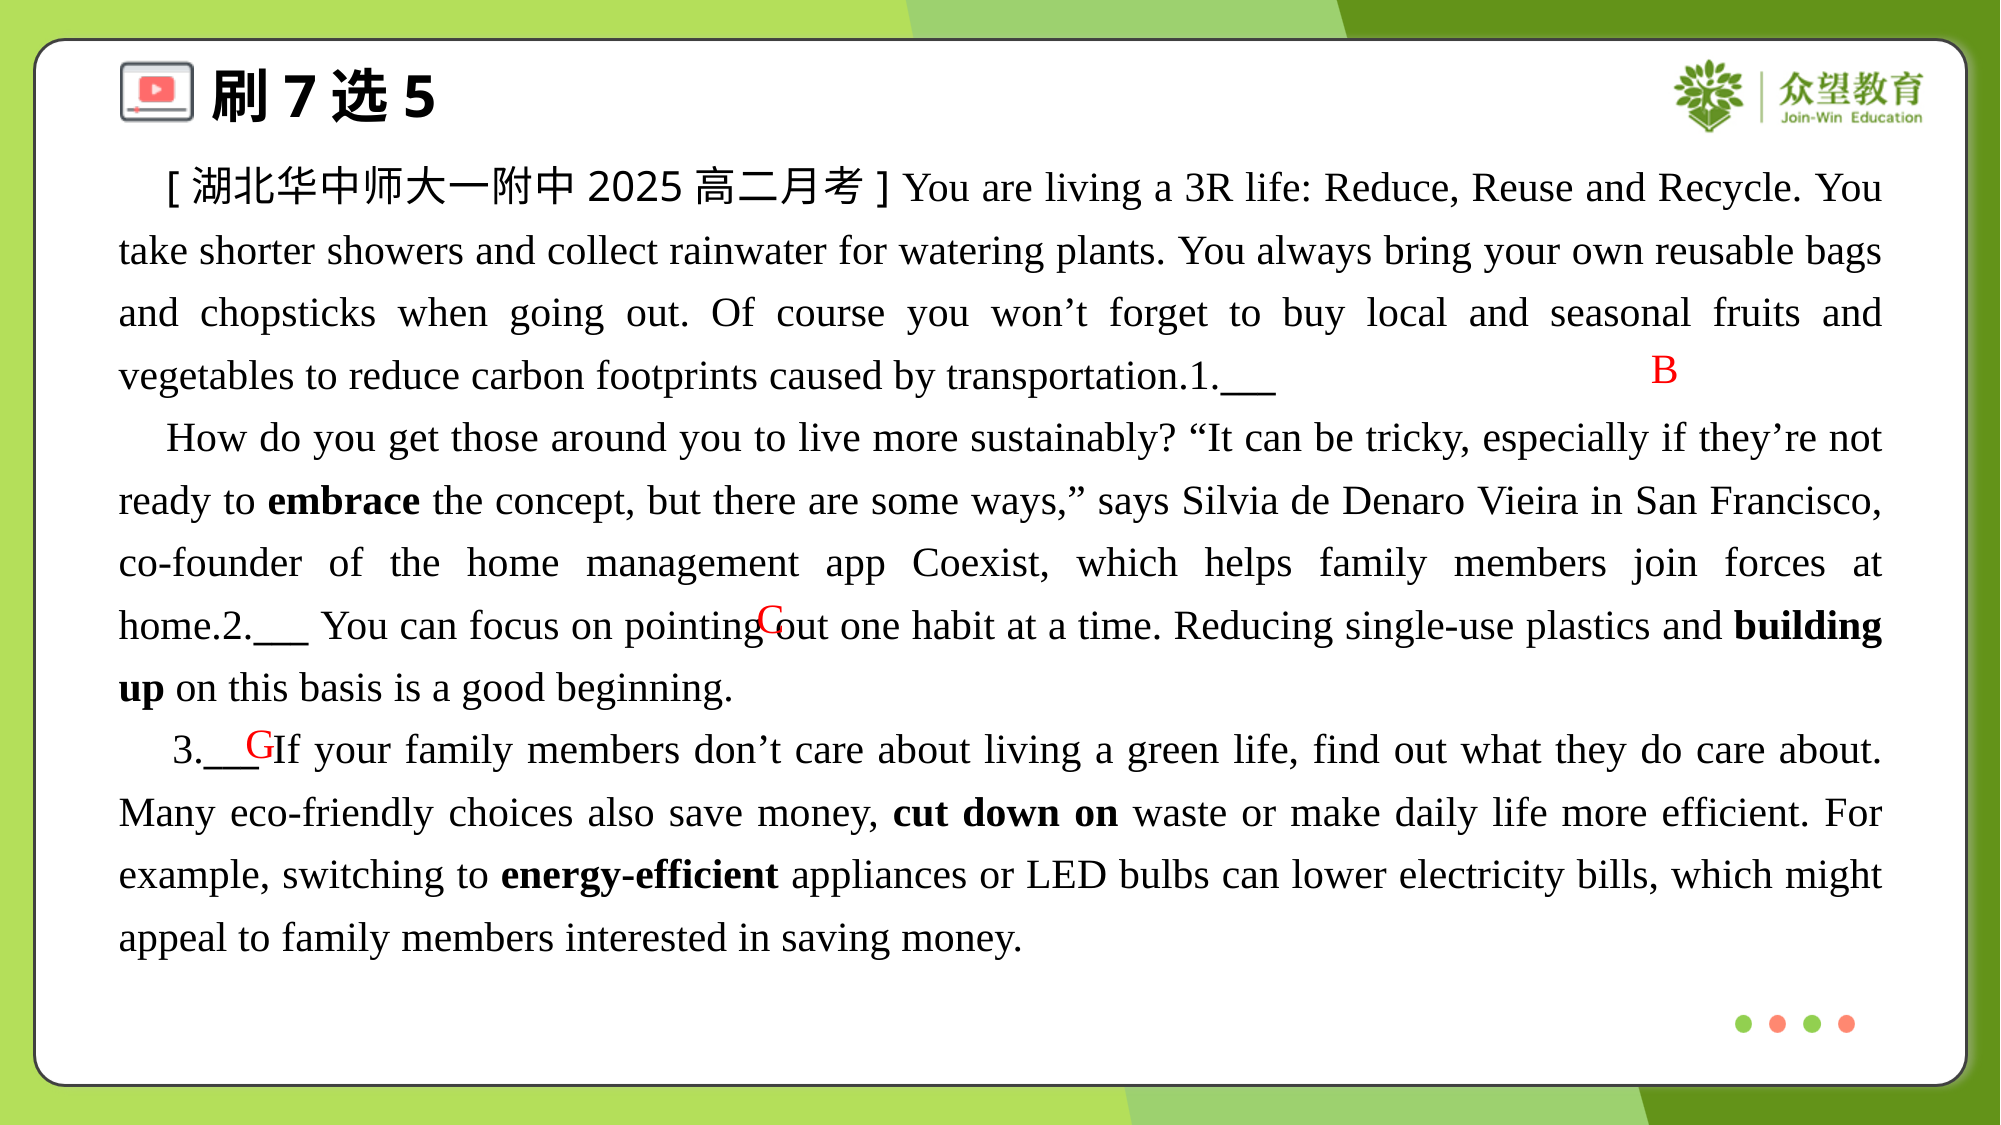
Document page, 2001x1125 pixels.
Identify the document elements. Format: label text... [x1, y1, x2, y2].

text_box B [1646, 328, 1684, 387]
picture [0, 0, 2000, 1125]
text_box C [751, 578, 790, 637]
text_box [湖北华中师大一附中2025高二月考] You are living a 3R life: Reduce, Reuse and Recycle. You take shorter showers and collect rainwater for watering plants. You always bring your own reusable bags and chopsticks when going out. Of course you won’t forget to buy local and seasonal fruits and vegetables to reduce carbon footprints caused by transportation.1.___ How do you get those around you to live more sustainably? “It can be tricky, especially if they’re not ready to embrace the concept, but there are some ways,” says Silvia de Denaro Vieira in San Francisco, co-founder of the home management app Coexist, which helps family members join forces at home.2.___ You can focus on pointing out one habit at a time. Reducing single-use plastics and building up on this basis is a good beginning. 3.___ If your family members don’t care about living a green life, find out what they do care about. Many eco-friendly choices also save money, cut down on waste or make daily life more efficient. For example, switching to energy-efficient appliances or LED bulbs can lower electricity bills, which might appeal to family members interested in saving money. [118, 147, 1883, 961]
text_box G [240, 703, 281, 762]
